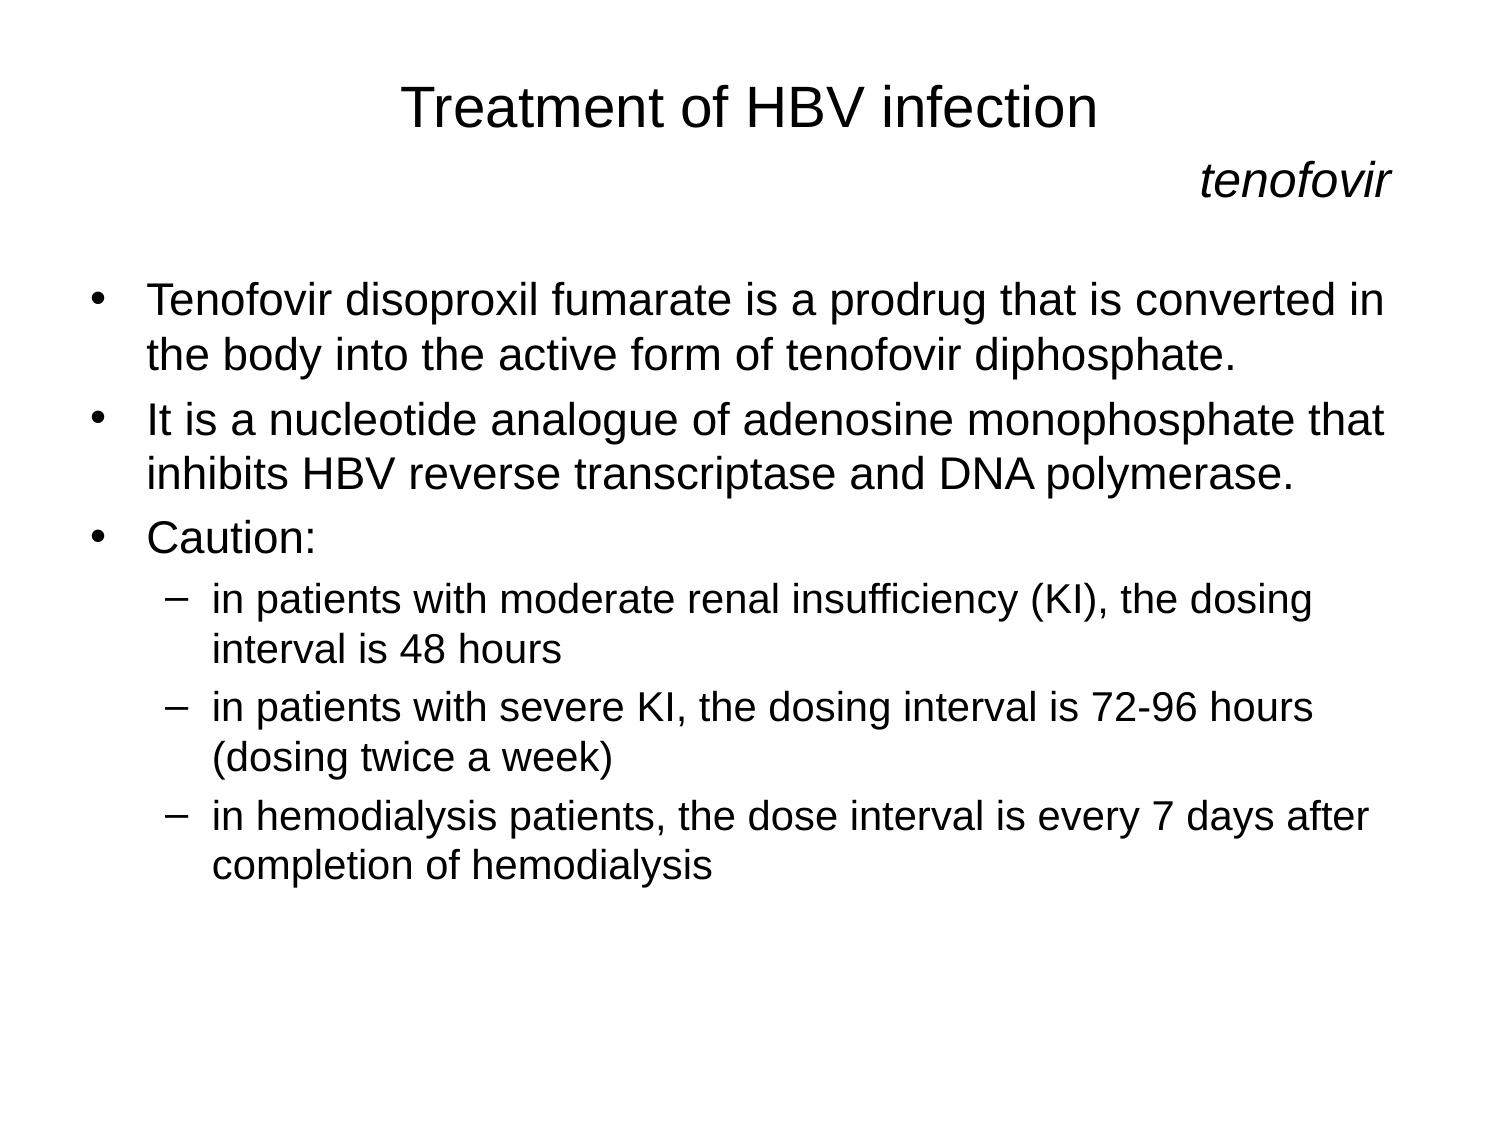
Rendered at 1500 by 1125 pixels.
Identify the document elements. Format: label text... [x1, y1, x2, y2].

title Treatment of HBV infection tenofovir [75, 45, 1425, 233]
list Tenofovir disoproxil fumarate is a prodrug that is converted in the body into the active form of tenofovir diphosphate. It is a nucleotide analogue of adenosine monophosphate that inhibits HBV reverse transcriptase and DNA polymerase. Caution: in patients with moderate renal insufficiency (KI), the dosing interval is 48 hours in patients with severe KI, the dosing interval is 72-96 hours (dosing twice a week) in hemodialysis patients, the dose interval is every 7 days after completion of hemodialysis [75, 262, 1425, 1005]
